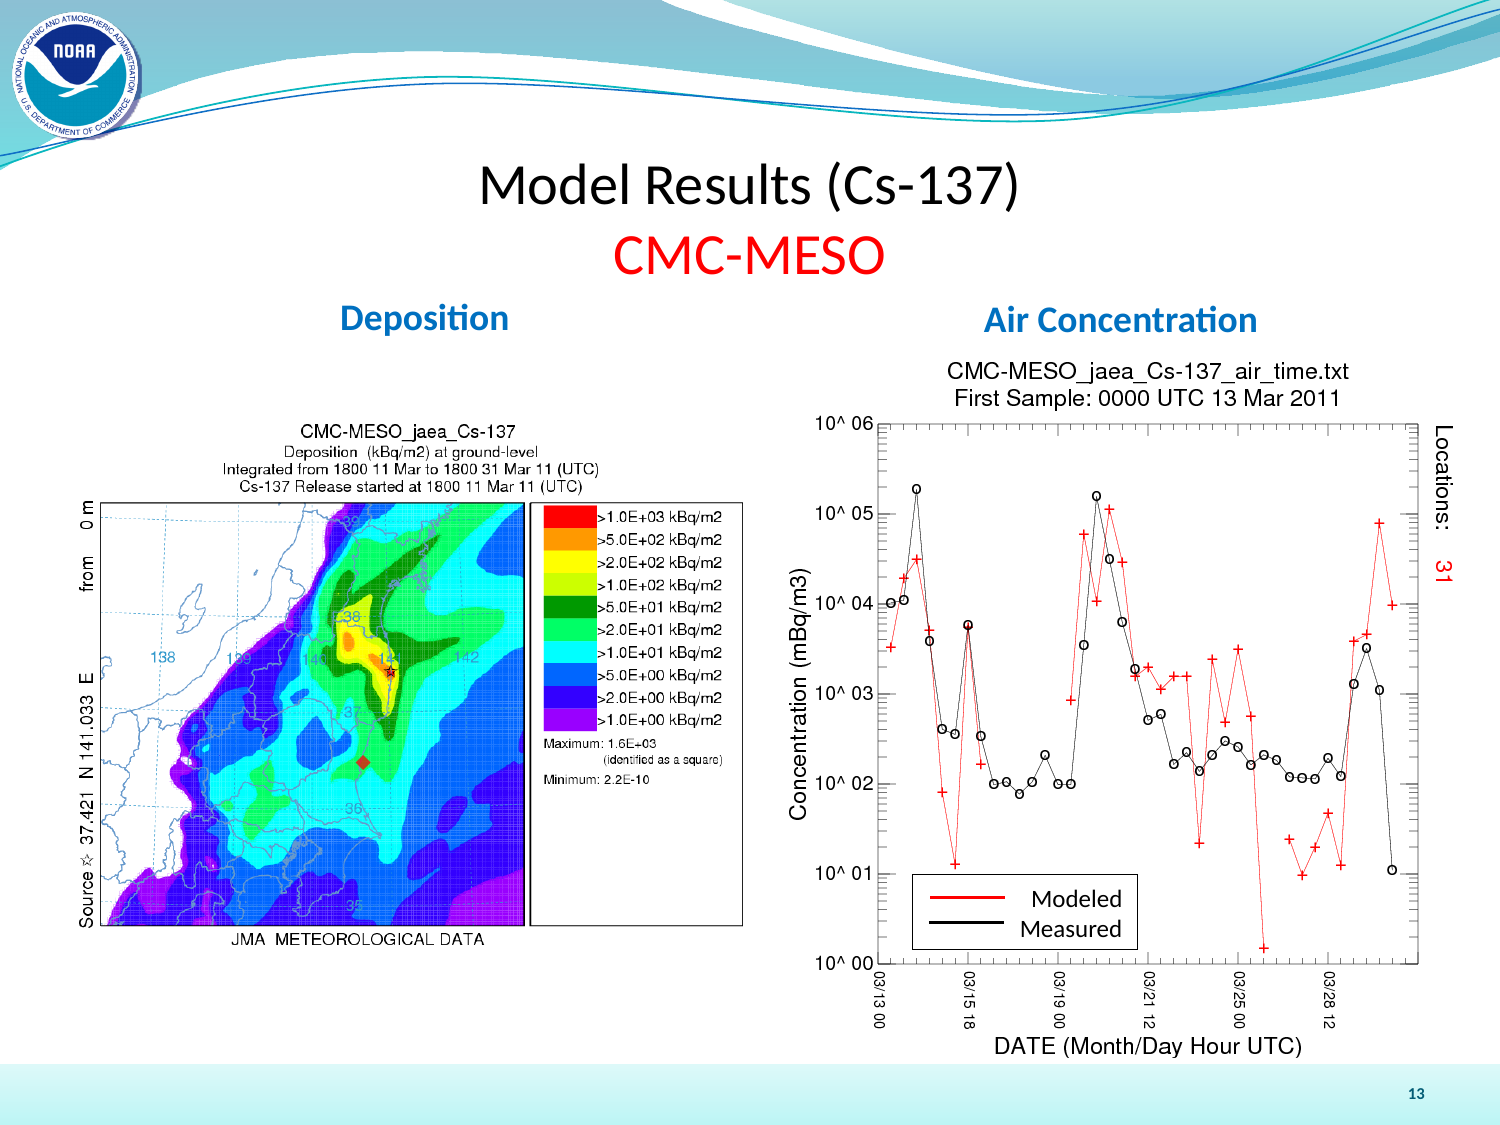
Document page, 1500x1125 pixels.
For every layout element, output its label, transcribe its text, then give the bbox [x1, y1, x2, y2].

picture [789, 362, 1453, 1059]
text_box Air Concentration [958, 287, 1284, 348]
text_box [912, 874, 1138, 951]
picture [12, 12, 138, 138]
slide_number 13 [1299, 1070, 1425, 1103]
text_box Deposition [262, 285, 588, 346]
picture [79, 424, 743, 946]
text_box Model Results (Cs-137) CMC-MESO [74, 138, 1425, 286]
